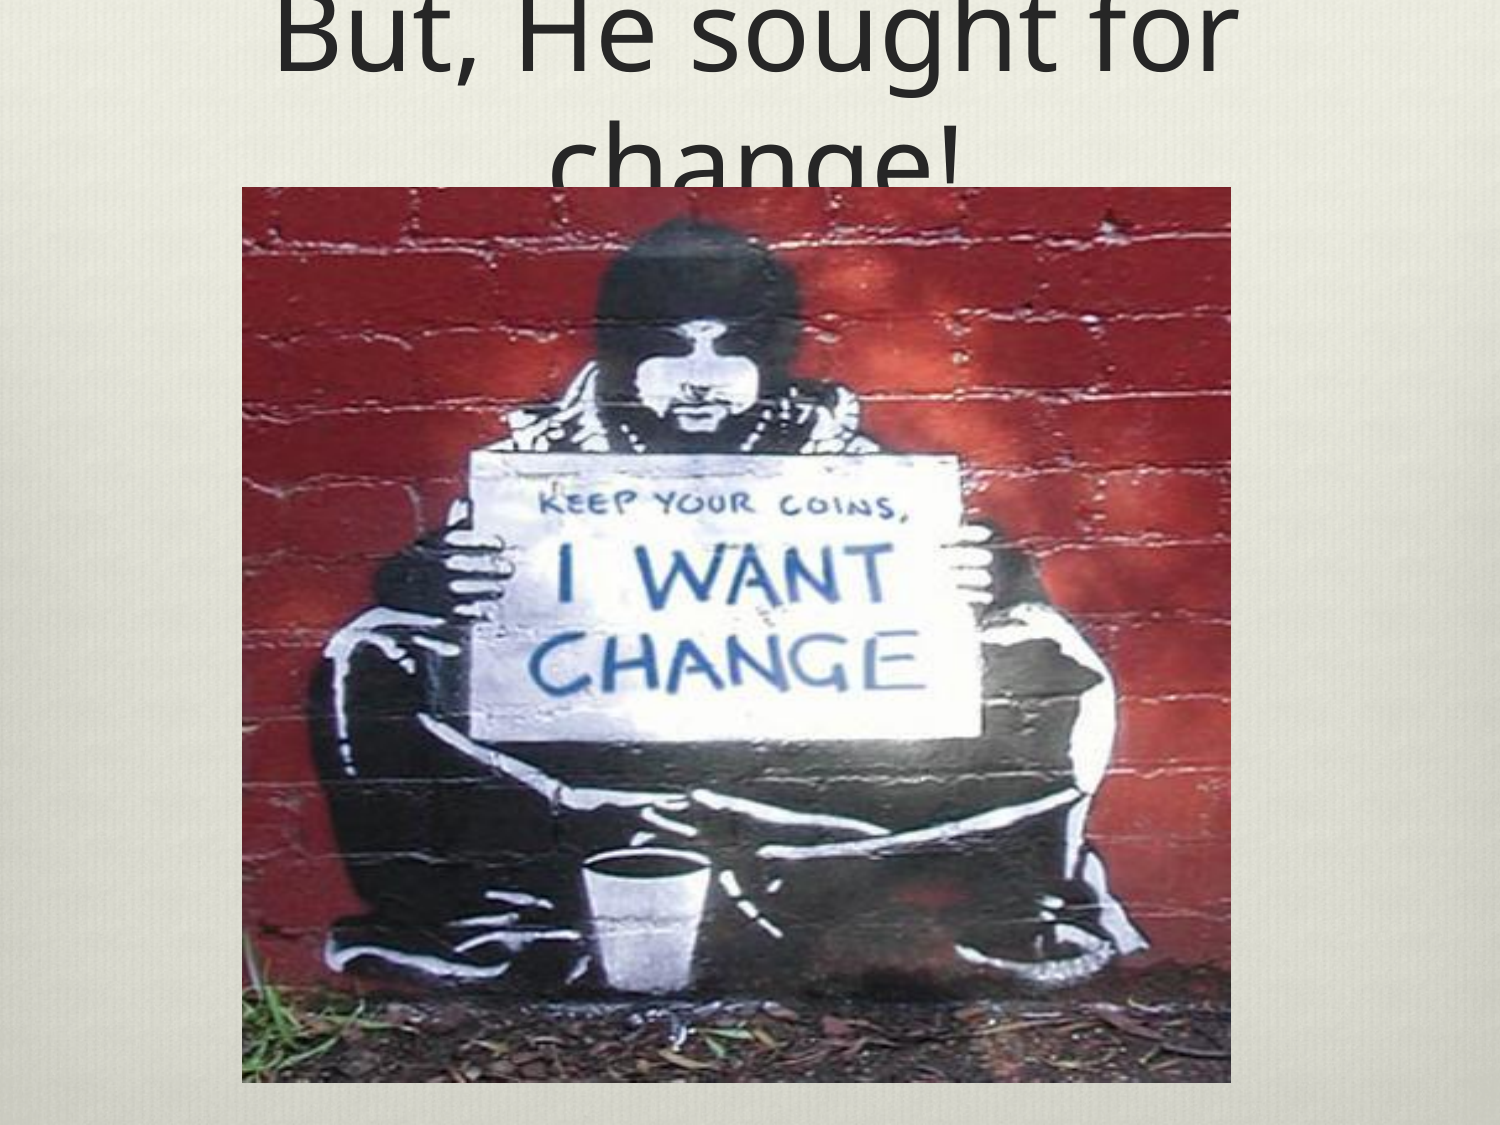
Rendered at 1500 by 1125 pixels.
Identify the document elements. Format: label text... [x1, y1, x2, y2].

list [0, 186, 1500, 1084]
title But, He sought for change! [65, 0, 1447, 186]
